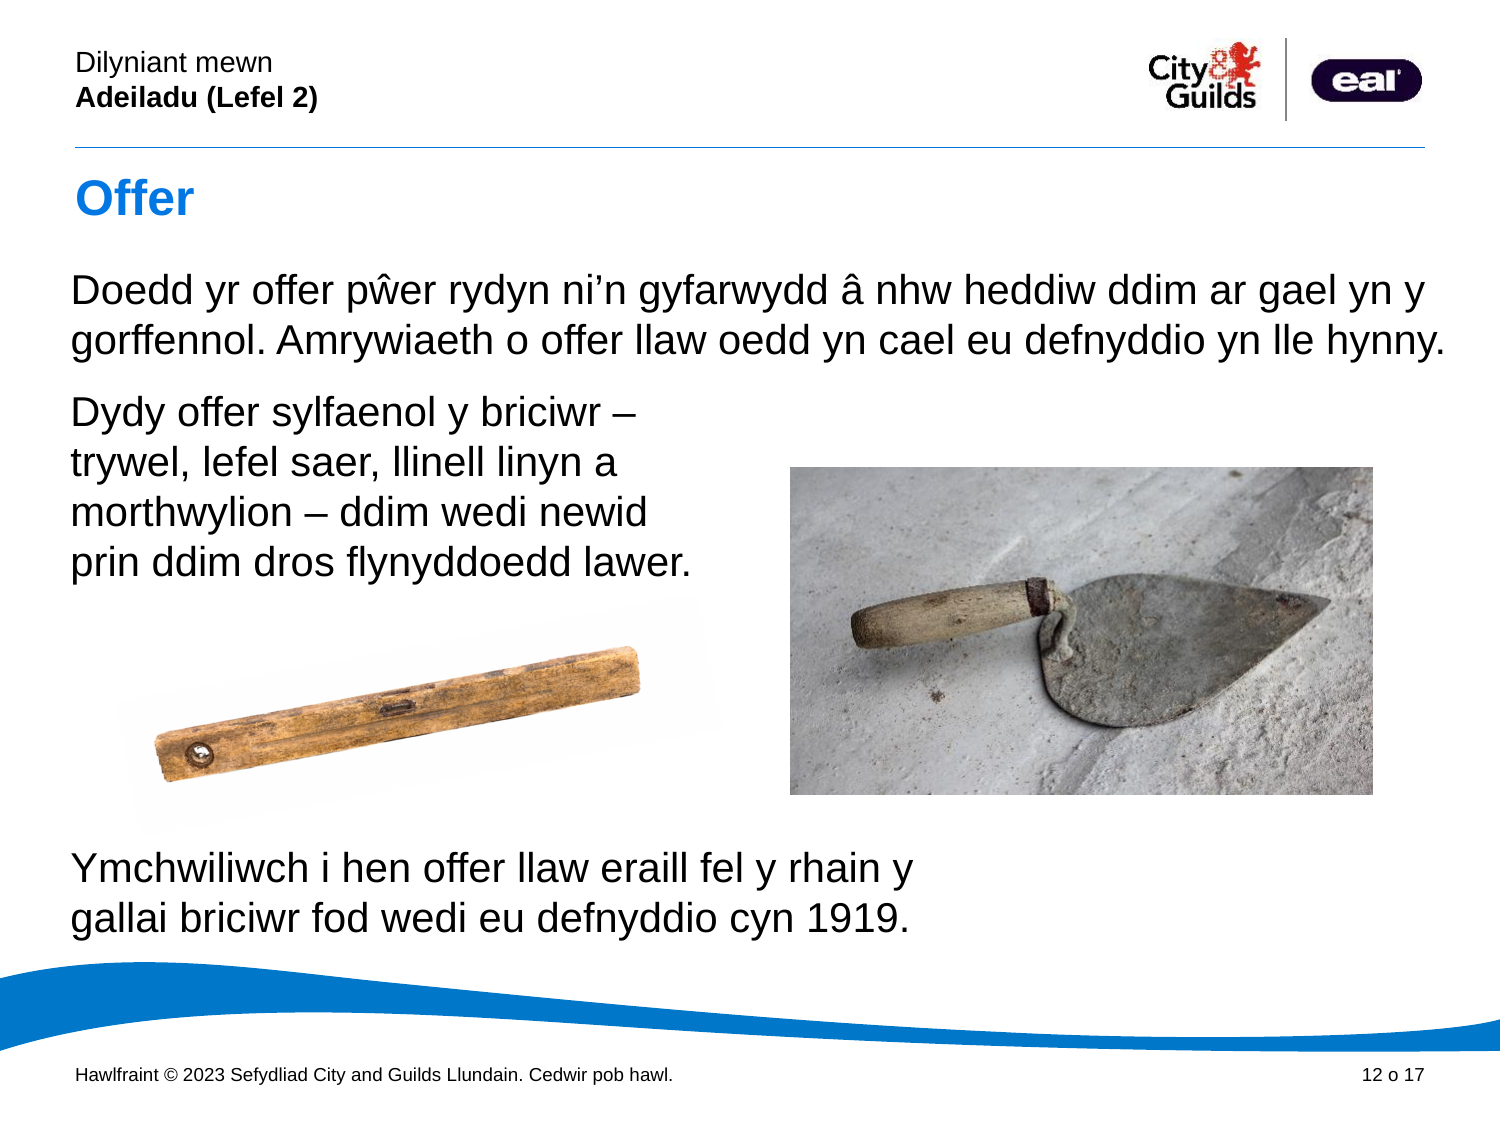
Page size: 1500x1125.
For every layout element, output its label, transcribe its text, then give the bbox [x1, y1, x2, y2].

picture [116, 594, 721, 836]
text_box Doedd yr offer pŵer rydyn ni’n gyfarwydd â nhw heddiw ddim ar gael yn y gorffennol. Amrywiaeth o offer llaw oedd yn cael eu defnyddio yn lle hynny. [55, 255, 1483, 371]
title Offer [74, 165, 1426, 229]
picture [1149, 38, 1422, 121]
text_box Ymchwiliwch i hen offer llaw eraill fel y rhain y gallai briciwr fod wedi eu defnyddio cyn 1919. [55, 833, 999, 949]
text_box Dydy offer sylfaenol y briciwr – trywel, lefel saer, llinell linyn a morthwylion – ddim wedi newid prin ddim dros flynyddoedd lawer. [55, 377, 715, 592]
picture [790, 467, 1373, 795]
